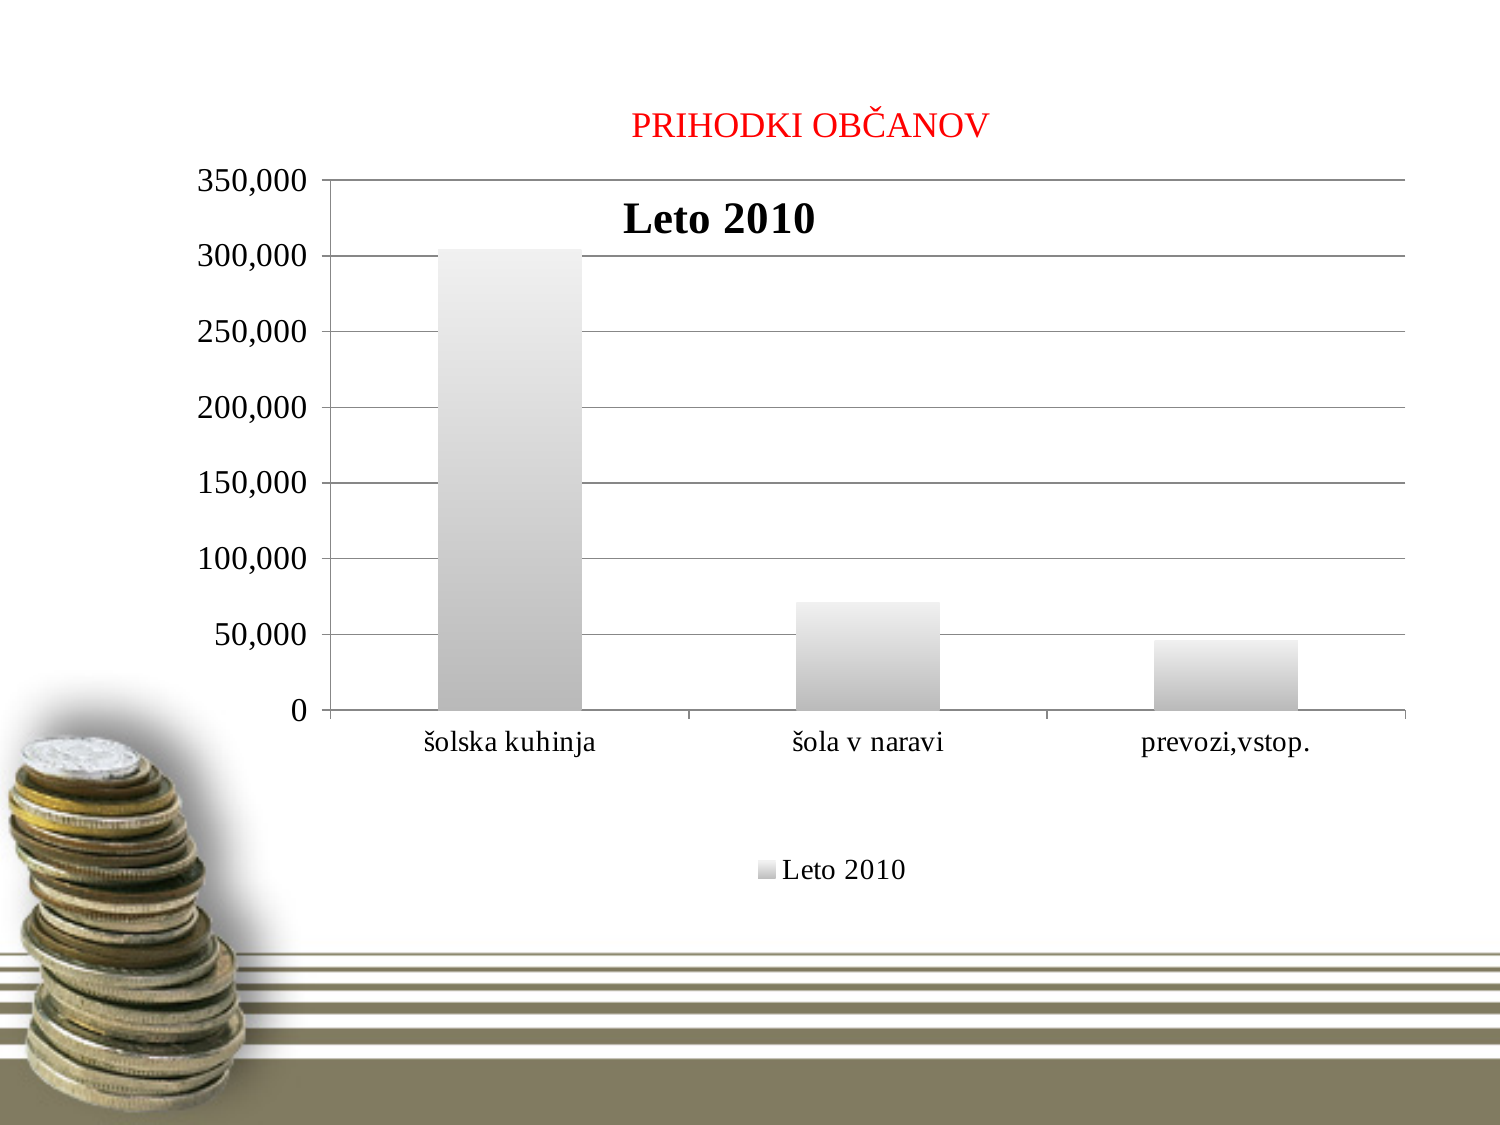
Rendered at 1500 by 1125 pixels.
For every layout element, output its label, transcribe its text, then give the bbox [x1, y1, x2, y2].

picture [0, 0, 1500, 1125]
title PRIHODKI OBČANOV [234, 93, 1388, 150]
chart [34, 152, 1407, 1079]
